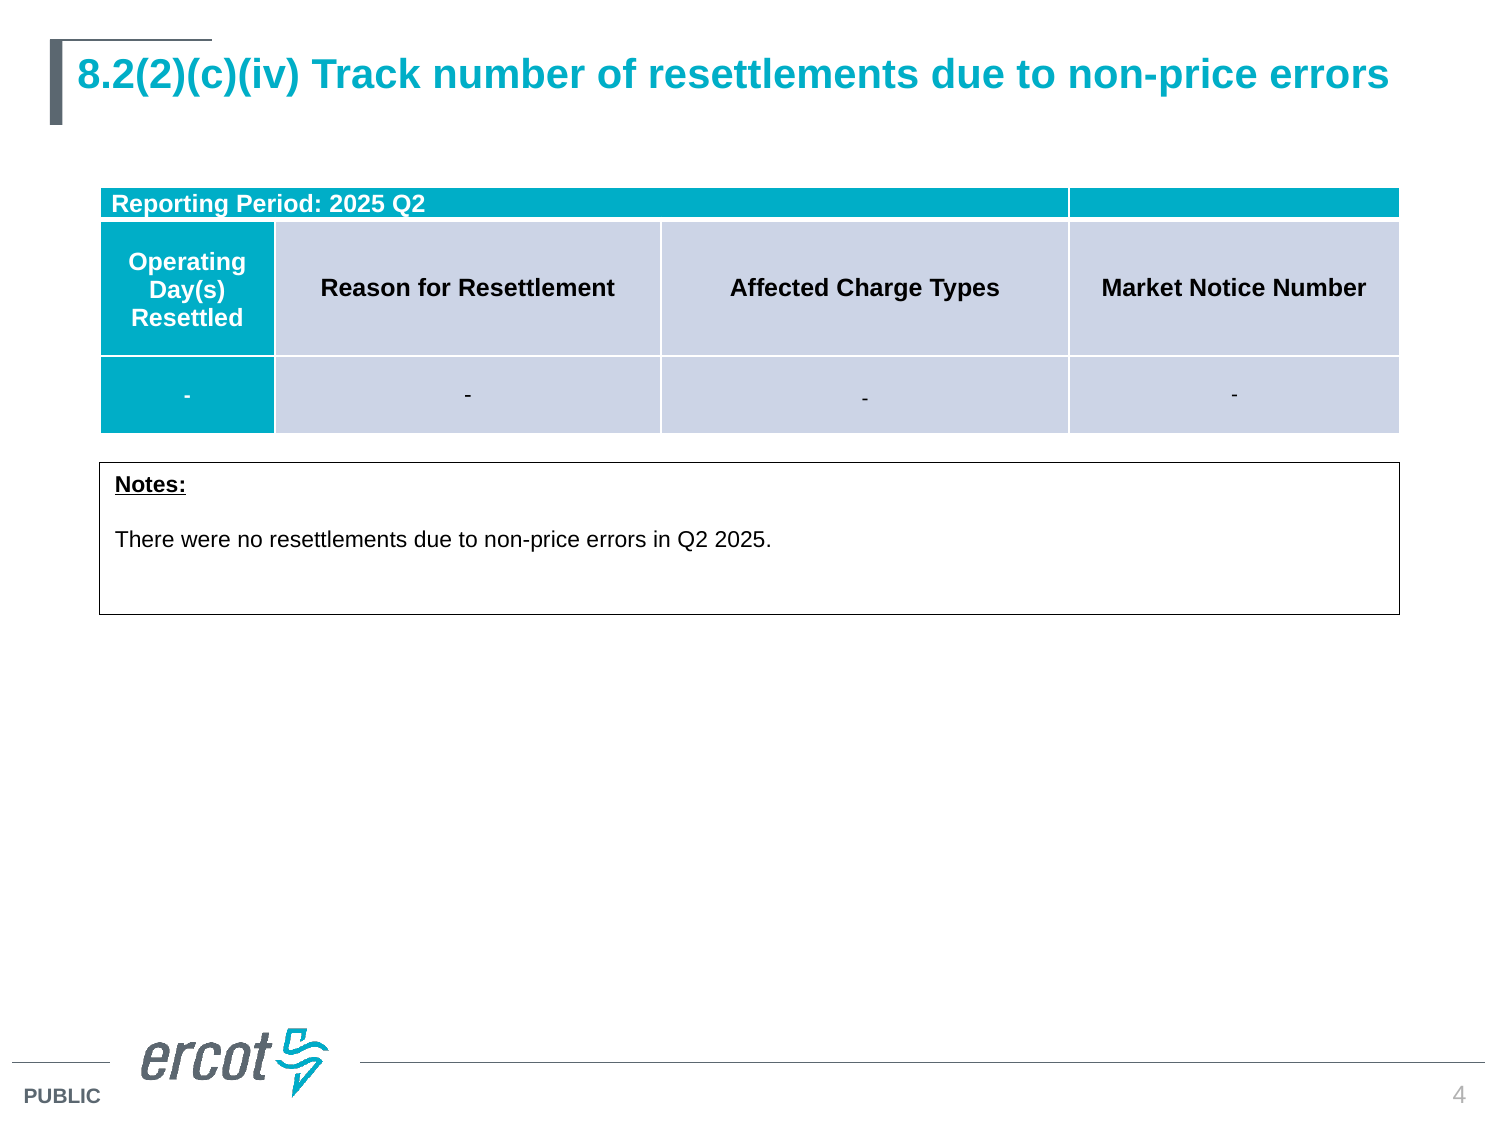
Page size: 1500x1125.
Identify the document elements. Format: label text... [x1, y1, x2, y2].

table_cell - [1070, 357, 1399, 433]
table_cell - [662, 357, 1068, 433]
table_cell Market Notice Number [1070, 222, 1399, 355]
table_cell - [276, 357, 660, 433]
table_cell Affected Charge Types [662, 222, 1068, 355]
slide_number 4 [1437, 1076, 1475, 1112]
table_cell - [101, 357, 274, 433]
text_box Notes: There were no resettlements due to non-price errors in Q2 2025. [99, 462, 1400, 615]
table_cell Operating Day(s) Resettled [101, 222, 274, 355]
title 8.2(2)(c)(iv) Track number of resettlements due to non-price errors [62, 39, 1450, 228]
table_header [1070, 188, 1399, 217]
table_cell Reason for Resettlement [276, 222, 660, 355]
picture [137, 1024, 332, 1100]
table_header Reporting Period: 2025 Q2 [101, 188, 1068, 217]
